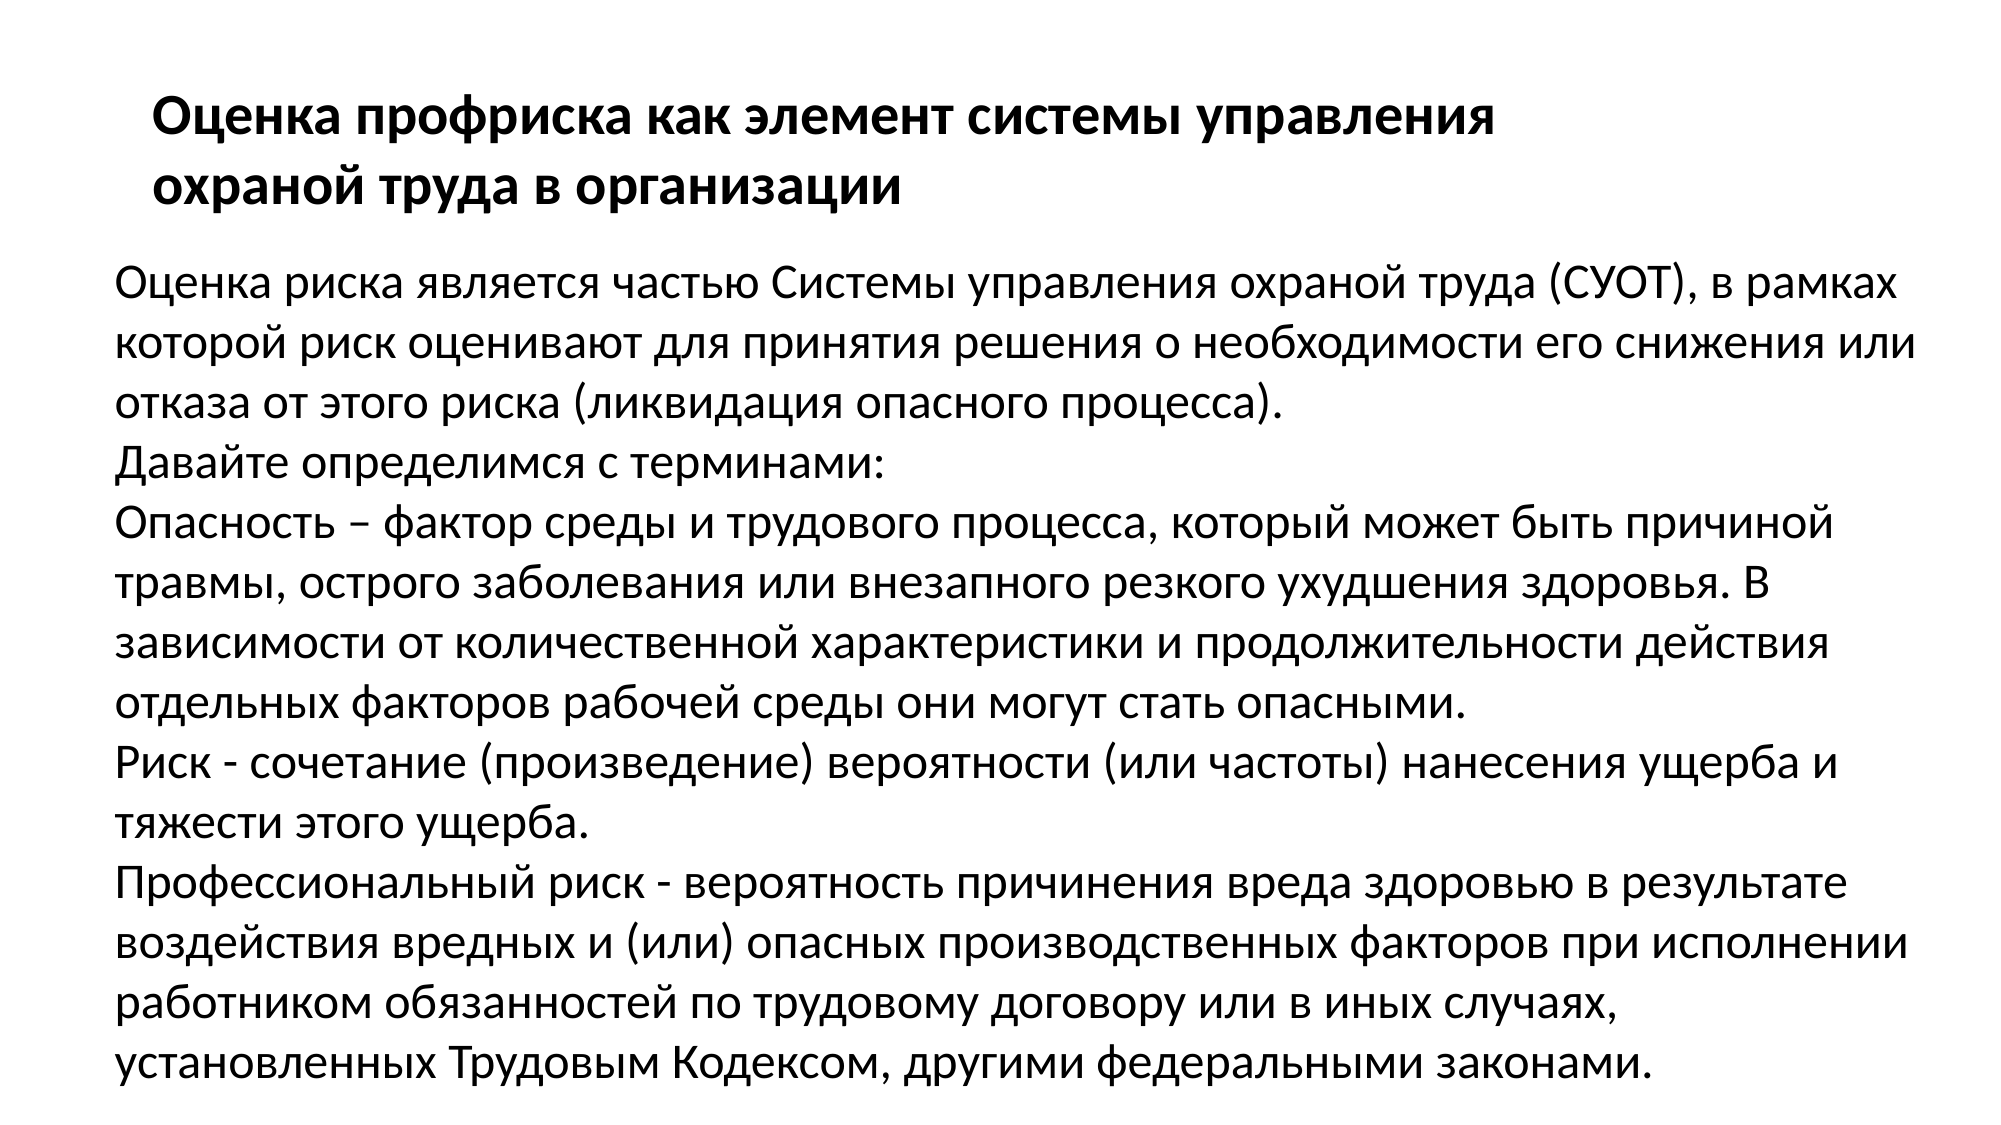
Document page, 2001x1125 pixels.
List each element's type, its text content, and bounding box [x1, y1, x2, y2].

text_box Оценка риска является частью Системы управления охраной труда (СУОТ), в рамках которой риск оценивают для принятия решения о необходимости его снижения или отказа от этого риска (ликвидация опасного процесса). Давайте определимся с терминами: Опасность – фактор среды и трудового процесса, который может быть причиной травмы, острого заболевания или внезапного резкого ухудшения здоровья. В зависимости от количественной характеристики и продолжительности действия отдельных факторов рабочей среды они могут стать опасными. Риск - сочетание (произведение) вероятности (или частоты) нанесения ущерба и тяжести этого ущерба. Профессиональный риск - вероятность причинения вреда здоровью в результате воздействия вредных и (или) опасных производственных факторов при исполнении работником обязанностей по трудовому договору или в иных случаях, установленных Трудовым Кодексом, другими федеральными законами. [99, 241, 1947, 1125]
text_box Оценка профриска как элемент системы управления охраной труда в организации [137, 68, 1563, 224]
